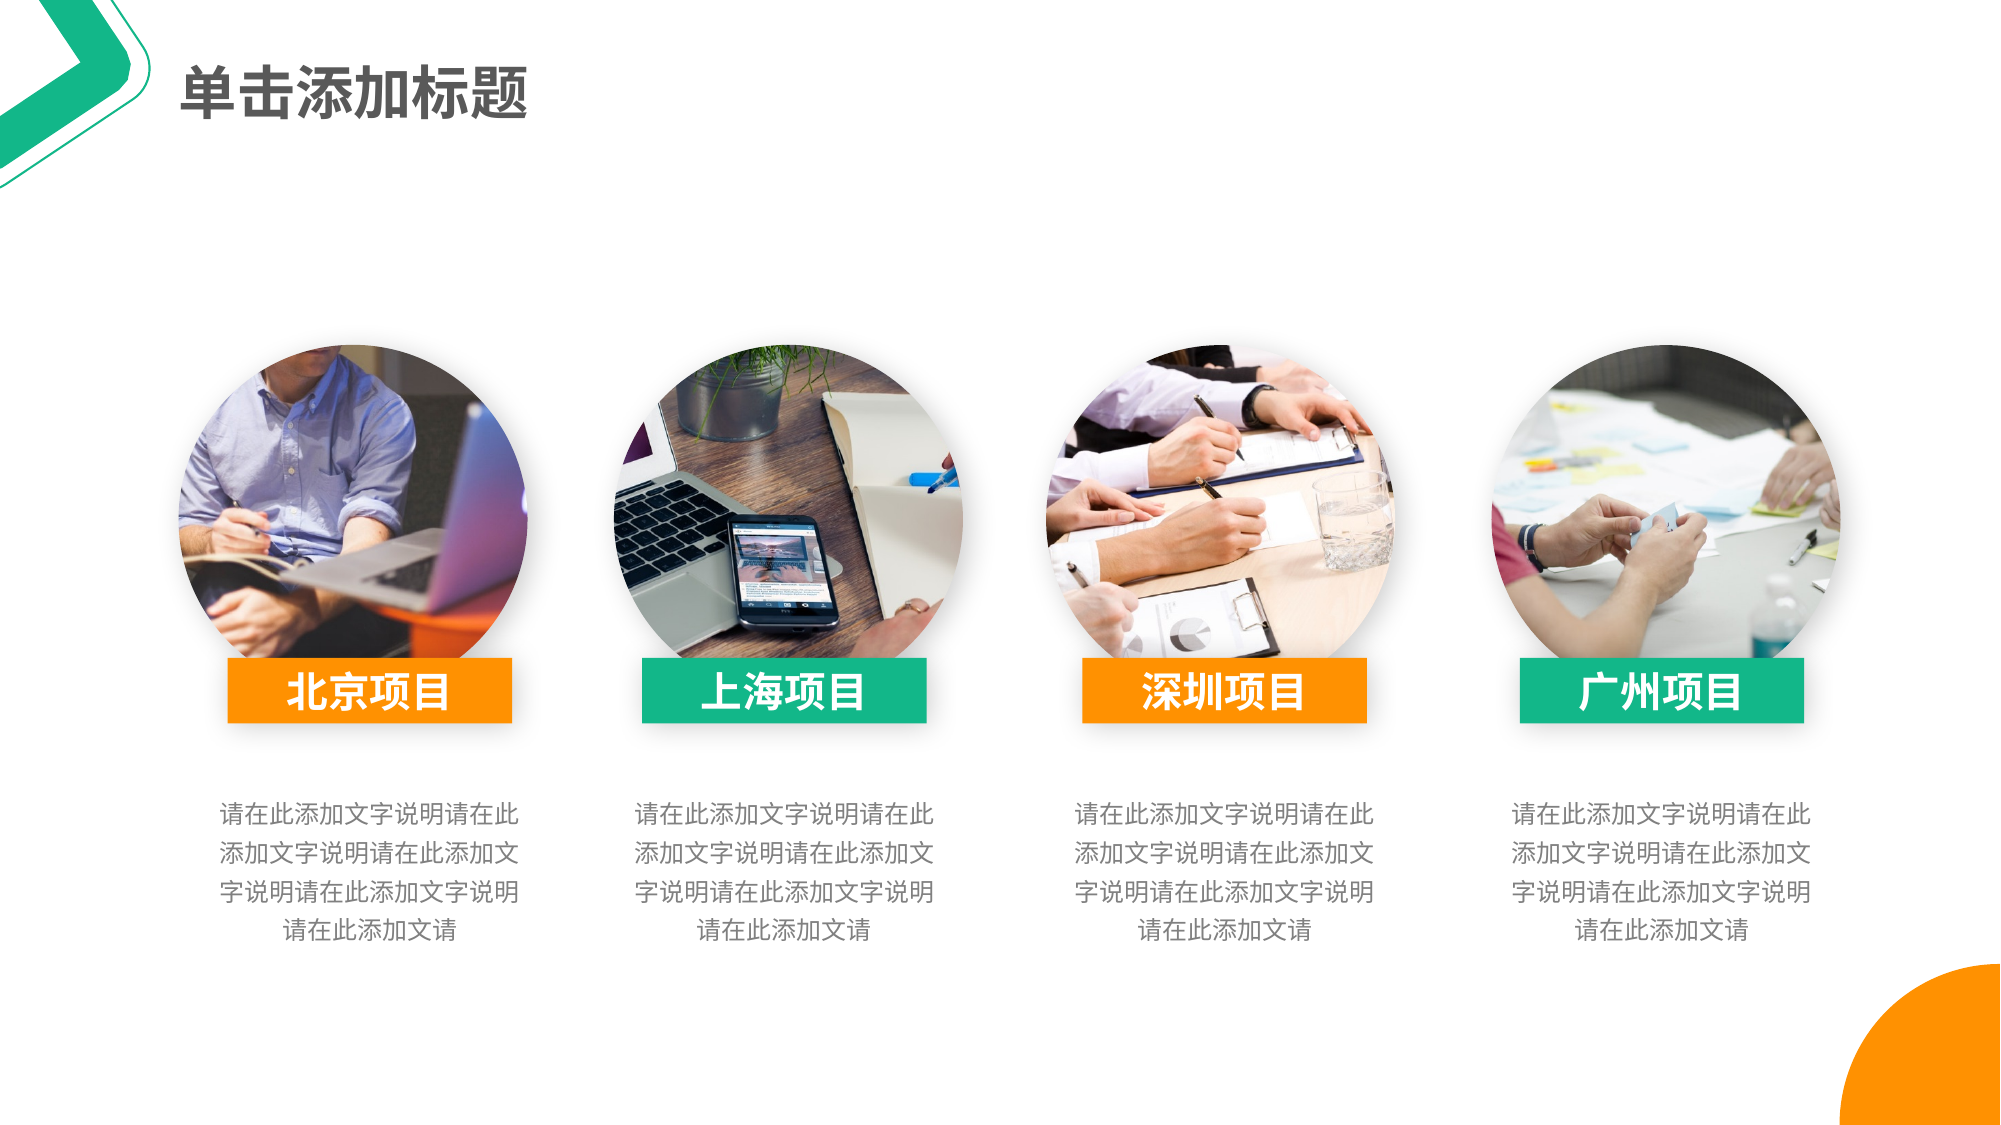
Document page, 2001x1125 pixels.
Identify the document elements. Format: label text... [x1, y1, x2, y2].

text_box 单击添加标题 [164, 48, 558, 134]
text_box [612, 343, 964, 646]
text_box 深圳项目 [1082, 657, 1367, 724]
text_box 请在此添加文字说明请在此添加文字说明请在此添加文字说明请在此添加文字说明请在此添加文请 [199, 781, 541, 953]
text_box [1839, 963, 2000, 1125]
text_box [0, 0, 121, 161]
text_box [1045, 344, 1397, 647]
text_box 请在此添加文字说明请在此添加文字说明请在此添加文字说明请在此添加文字说明请在此添加文请 [613, 781, 955, 953]
text_box 北京项目 [227, 657, 513, 724]
text_box 请在此添加文字说明请在此添加文字说明请在此添加文字说明请在此添加文字说明请在此添加文请 [1054, 781, 1396, 953]
text_box [1490, 344, 1842, 646]
text_box 请在此添加文字说明请在此添加文字说明请在此添加文字说明请在此添加文字说明请在此添加文请 [1491, 781, 1833, 953]
text_box 上海项目 [642, 657, 927, 724]
text_box 广州项目 [1519, 657, 1805, 724]
text_box [177, 343, 529, 650]
